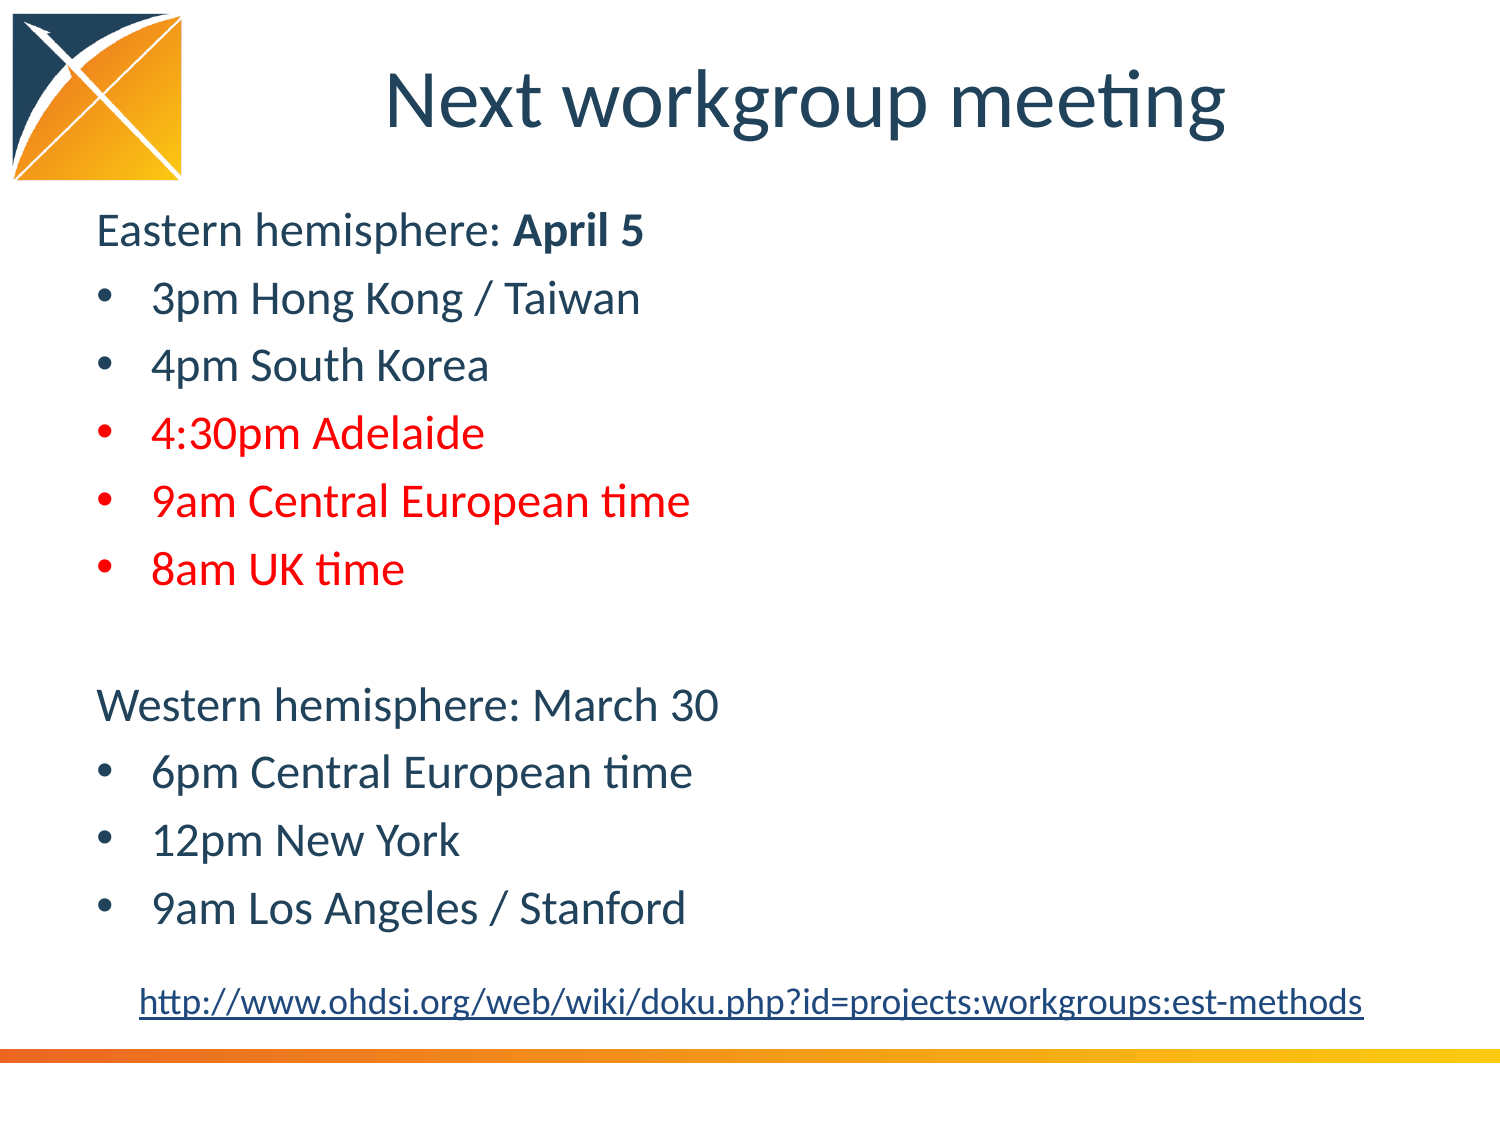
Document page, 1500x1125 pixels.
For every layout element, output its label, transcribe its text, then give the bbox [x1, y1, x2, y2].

text_box http://www.ohdsi.org/web/wiki/doku.php?id=projects:workgroups:est-methods [123, 969, 1387, 1030]
picture [0, 0, 206, 200]
title Next workgroup meeting [187, 24, 1425, 163]
list Eastern hemisphere: April 5 3pm Hong Kong / Taiwan 4pm South Korea 4:30pm Adelaide 9am Central European time 8am UK time Western hemisphere: March 30 6pm Central European time 12pm New York 9am Los Angeles / Stanford [81, 190, 1432, 947]
